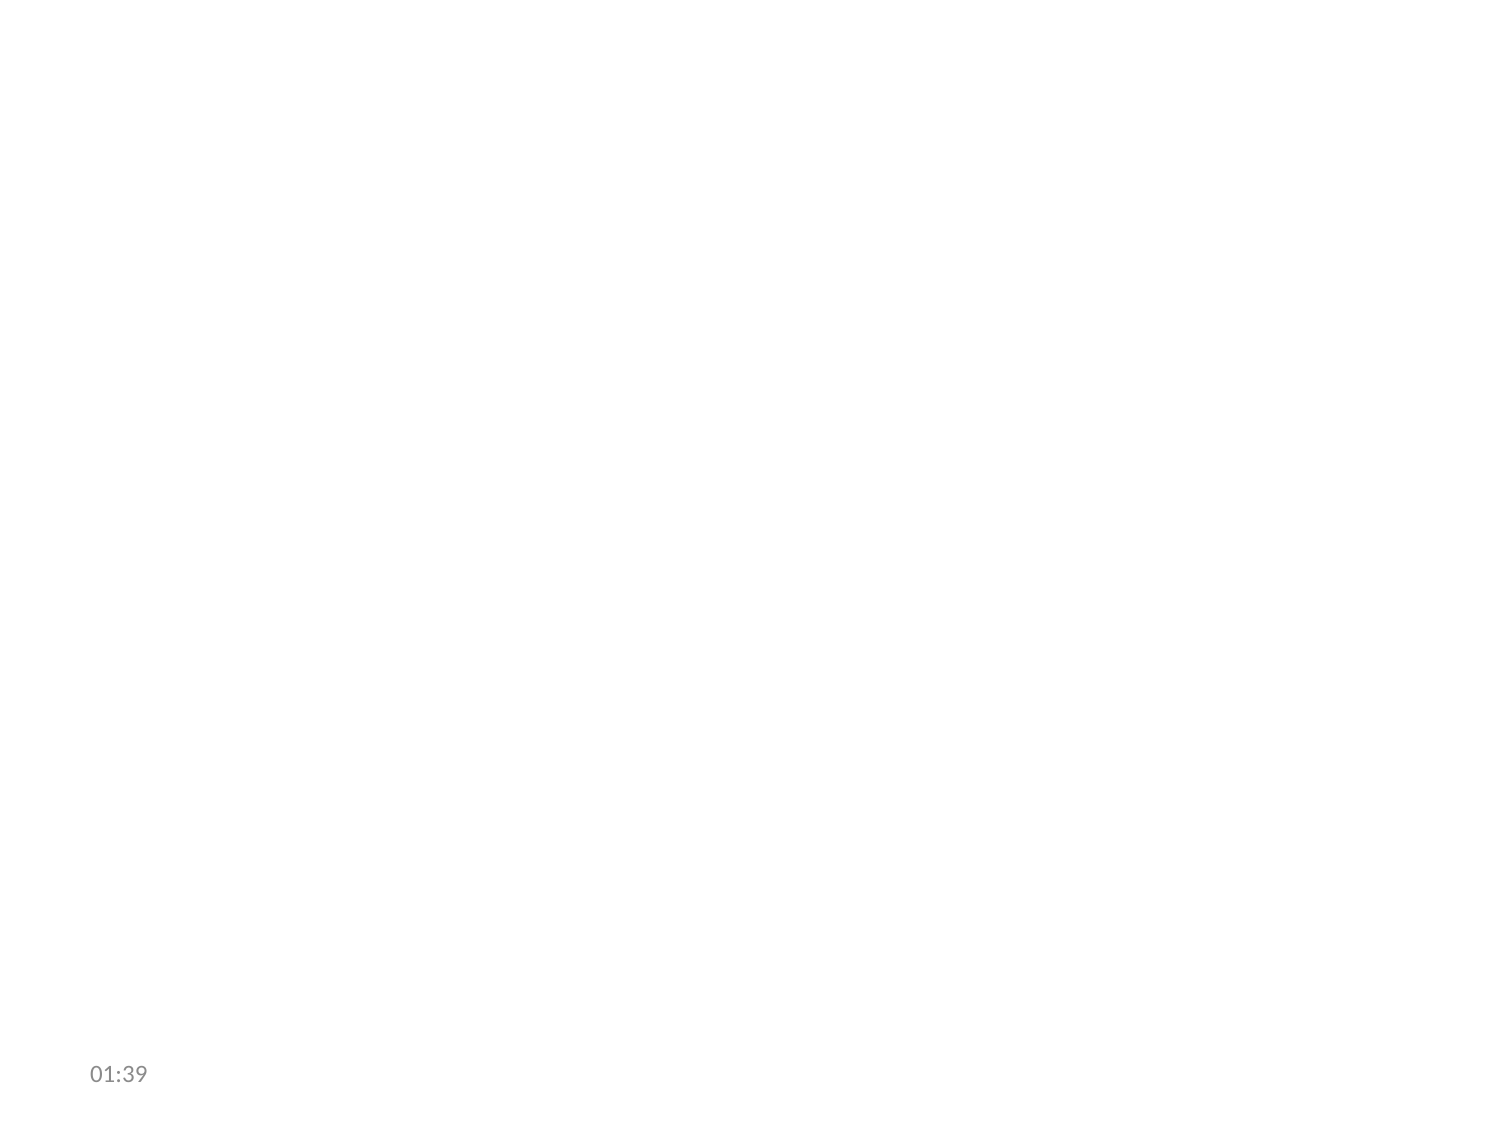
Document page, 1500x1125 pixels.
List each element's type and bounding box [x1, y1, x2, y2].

slide_number [75, 1042, 425, 1103]
